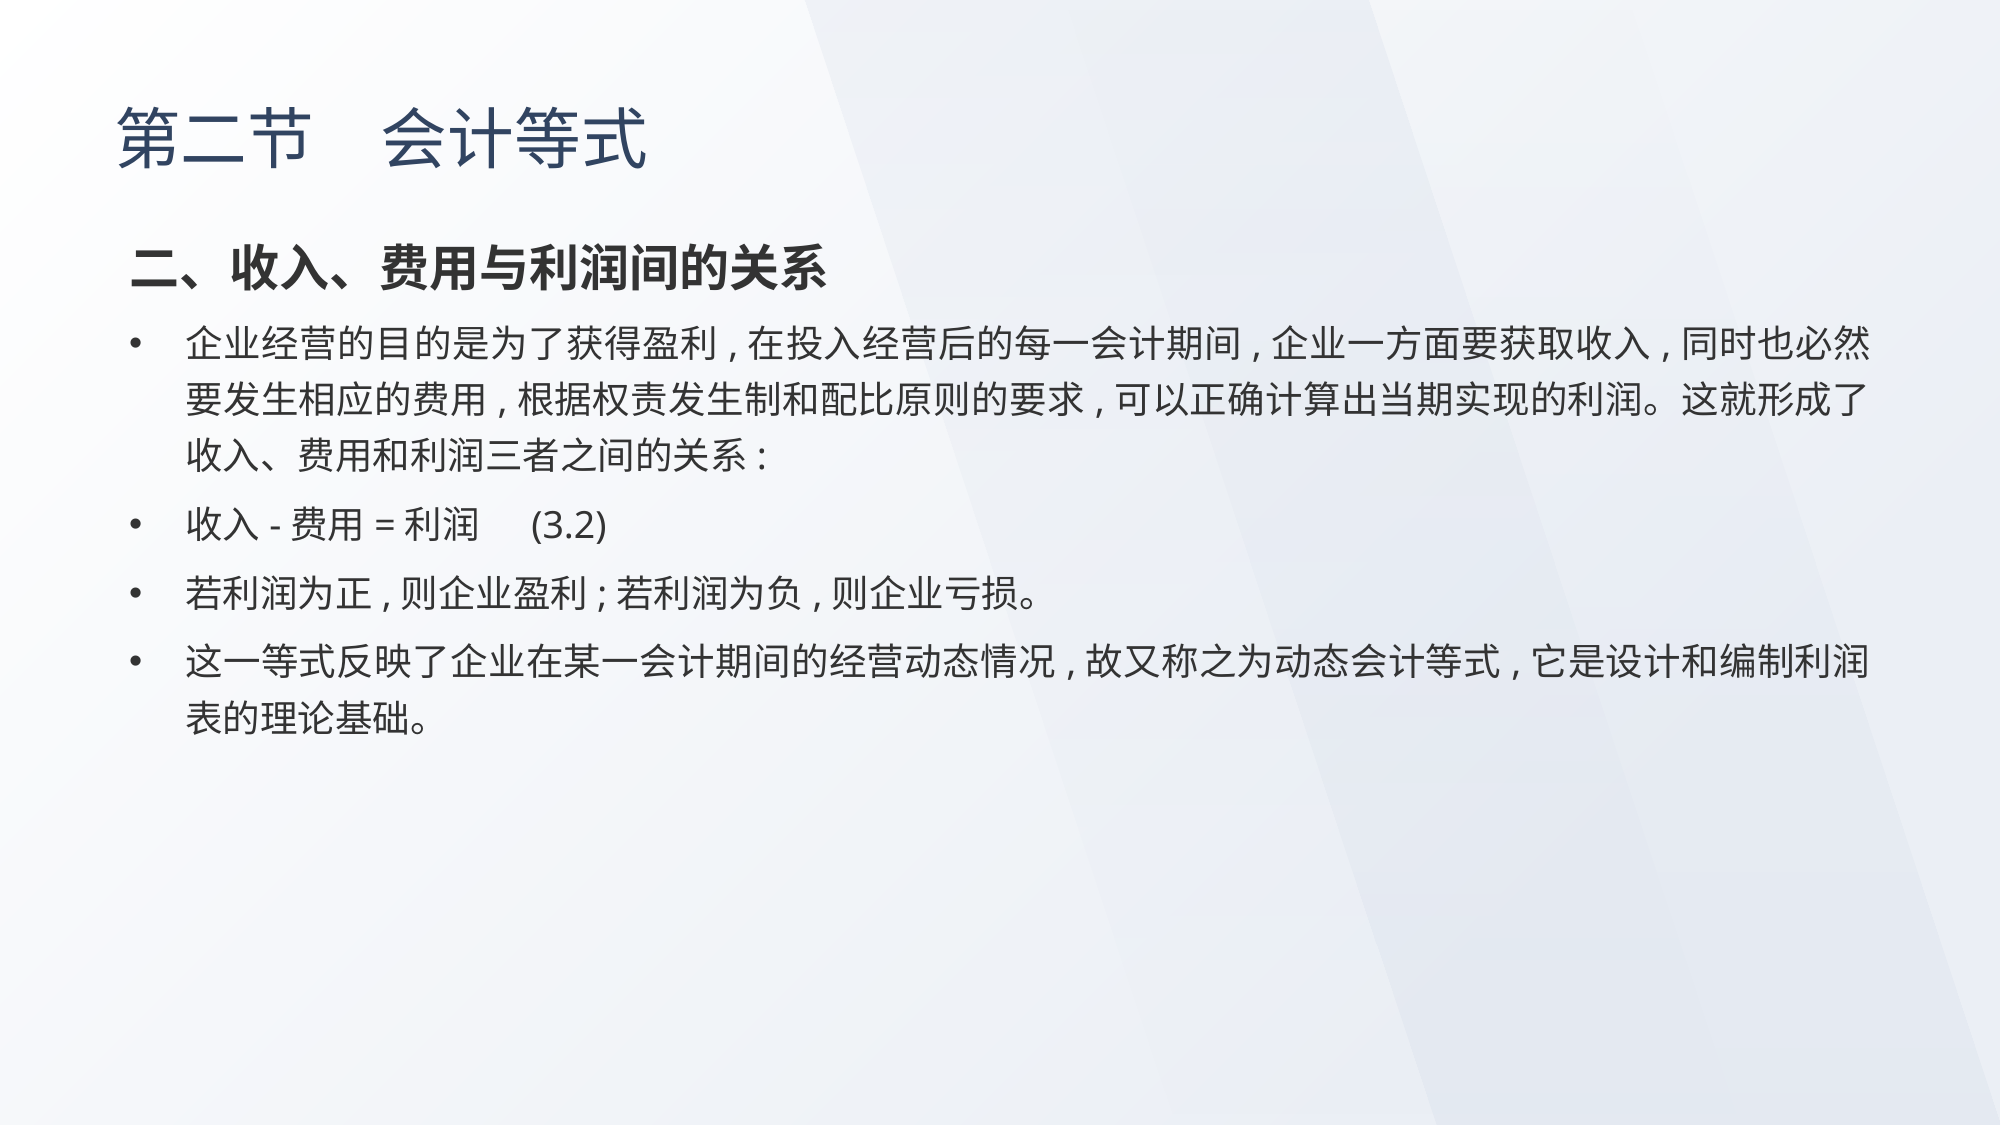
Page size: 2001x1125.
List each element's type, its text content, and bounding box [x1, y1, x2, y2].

text_box 二、收入、费用与利润间的关系 企业经营的目的是为了获得盈利,在投入经营后的每一会计期间,企业一方面要获取收入,同时也必然要发生相应的费用,根据权责发生制和配比原则的要求,可以正确计算出当期实现的利润。这就形成了收入、费用和利润三者之间的关系: 收入-费用=利润 (3.2) 若利润为正,则企业盈利;若利润为负,则企业亏损。 这一等式反映了企业在某一会计期间的经营动态情况,故又称之为动态会计等式,它是设计和编制利润表的理论基础。 [114, 213, 1886, 1013]
title 第二节 会计等式 [114, 59, 1886, 178]
